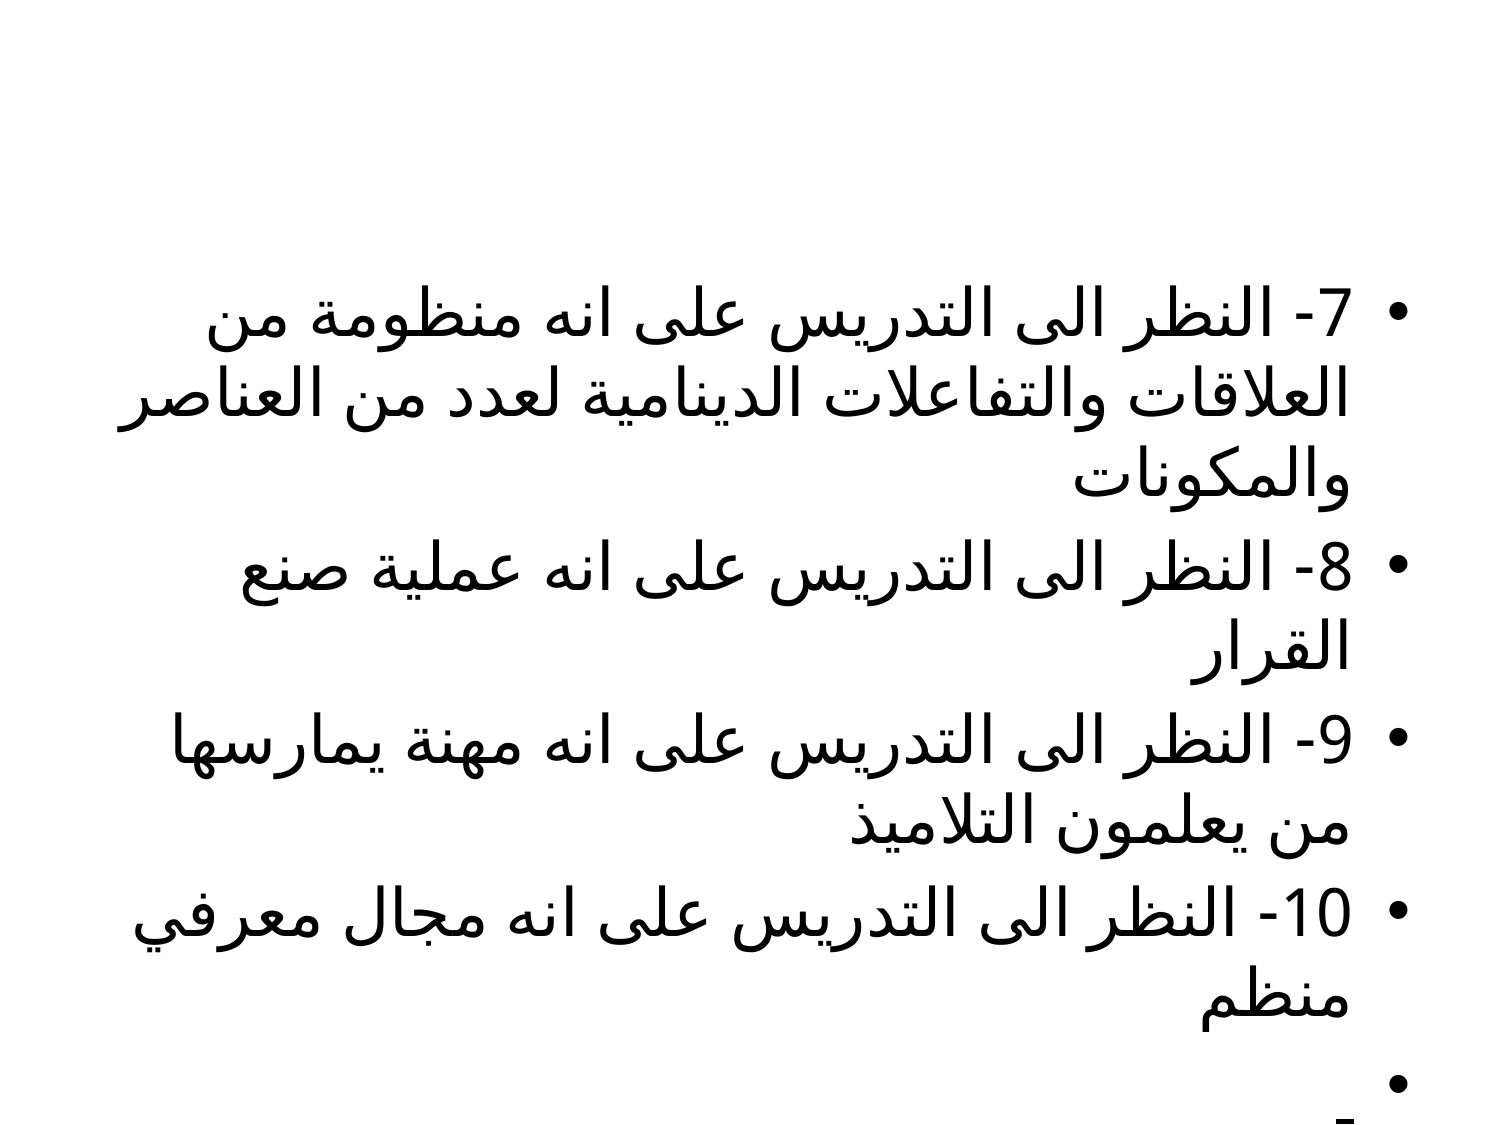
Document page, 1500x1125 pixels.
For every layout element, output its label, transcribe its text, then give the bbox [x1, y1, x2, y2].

list 7- النظر الى التدريس على انه منظومة من العلاقات والتفاعلات الدينامية لعدد من العناصر والمكونات 8- النظر الى التدريس على انه عملية صنع القرار 9- النظر الى التدريس على انه مهنة يمارسها من يعلمون التلاميذ 10- النظر الى التدريس على انه مجال معرفي منظم [75, 262, 1425, 1005]
